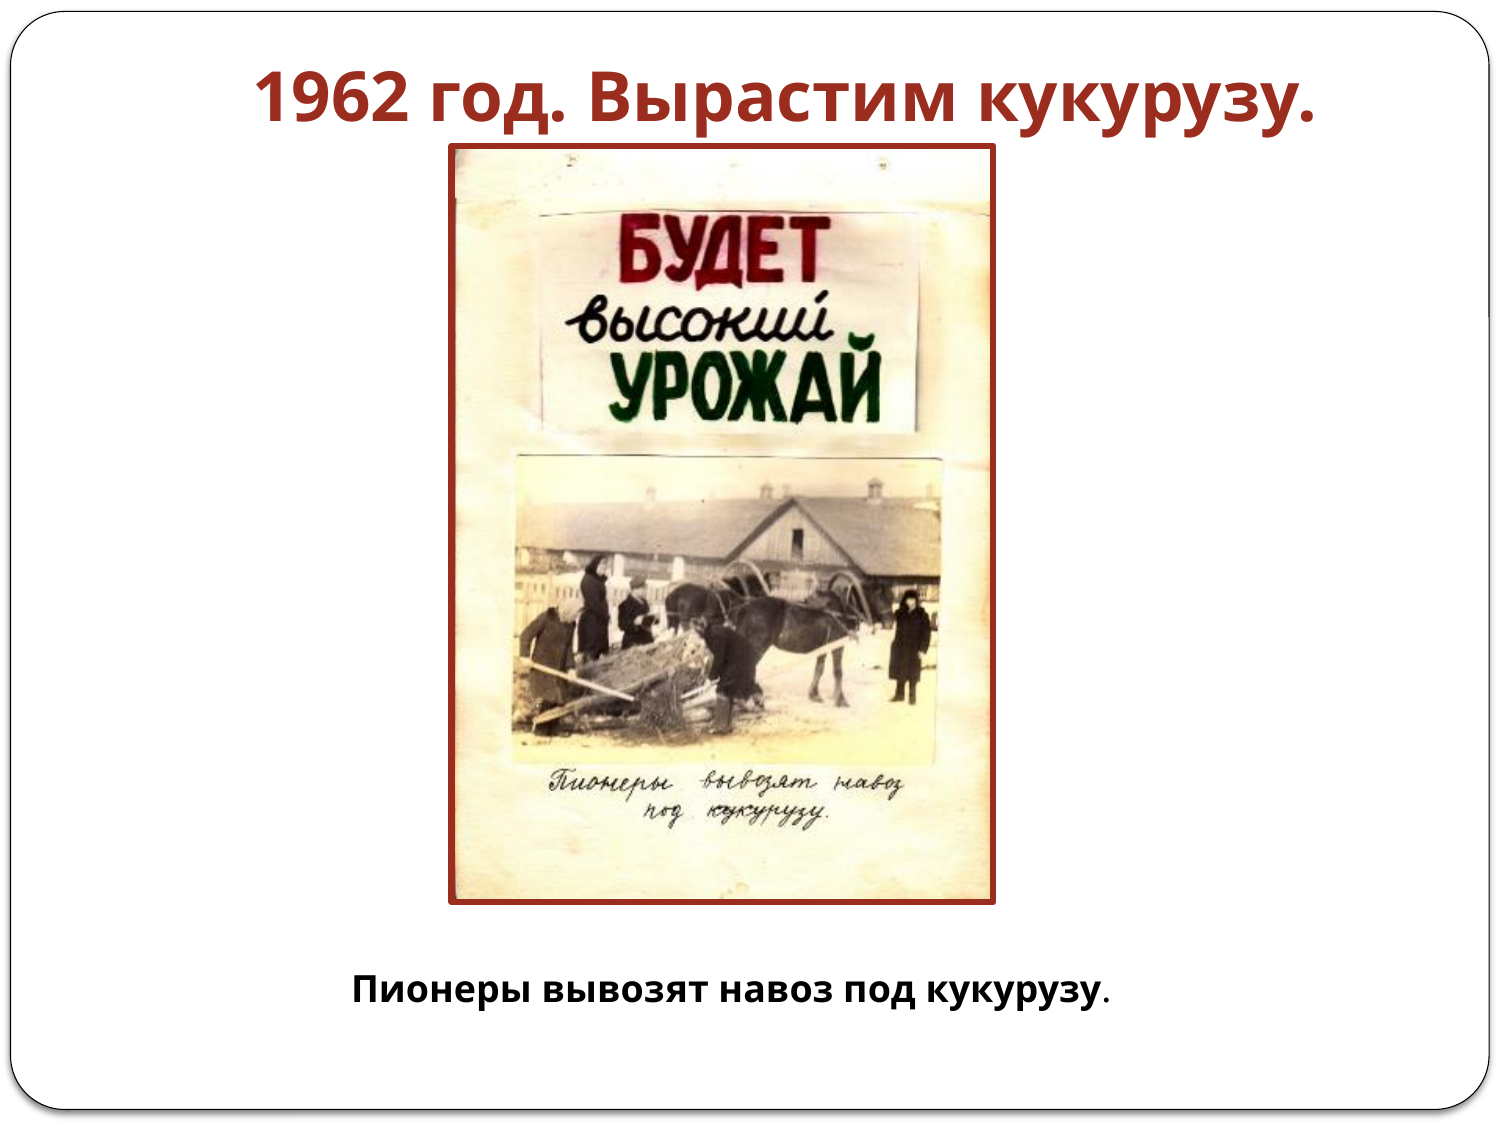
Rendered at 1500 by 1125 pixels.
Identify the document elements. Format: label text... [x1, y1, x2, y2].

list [454, 148, 991, 900]
text_box Пионеры вывозят навоз под кукурузу. [181, 957, 1281, 1017]
title 1962 год. Вырастим кукурузу. [147, 42, 1423, 150]
